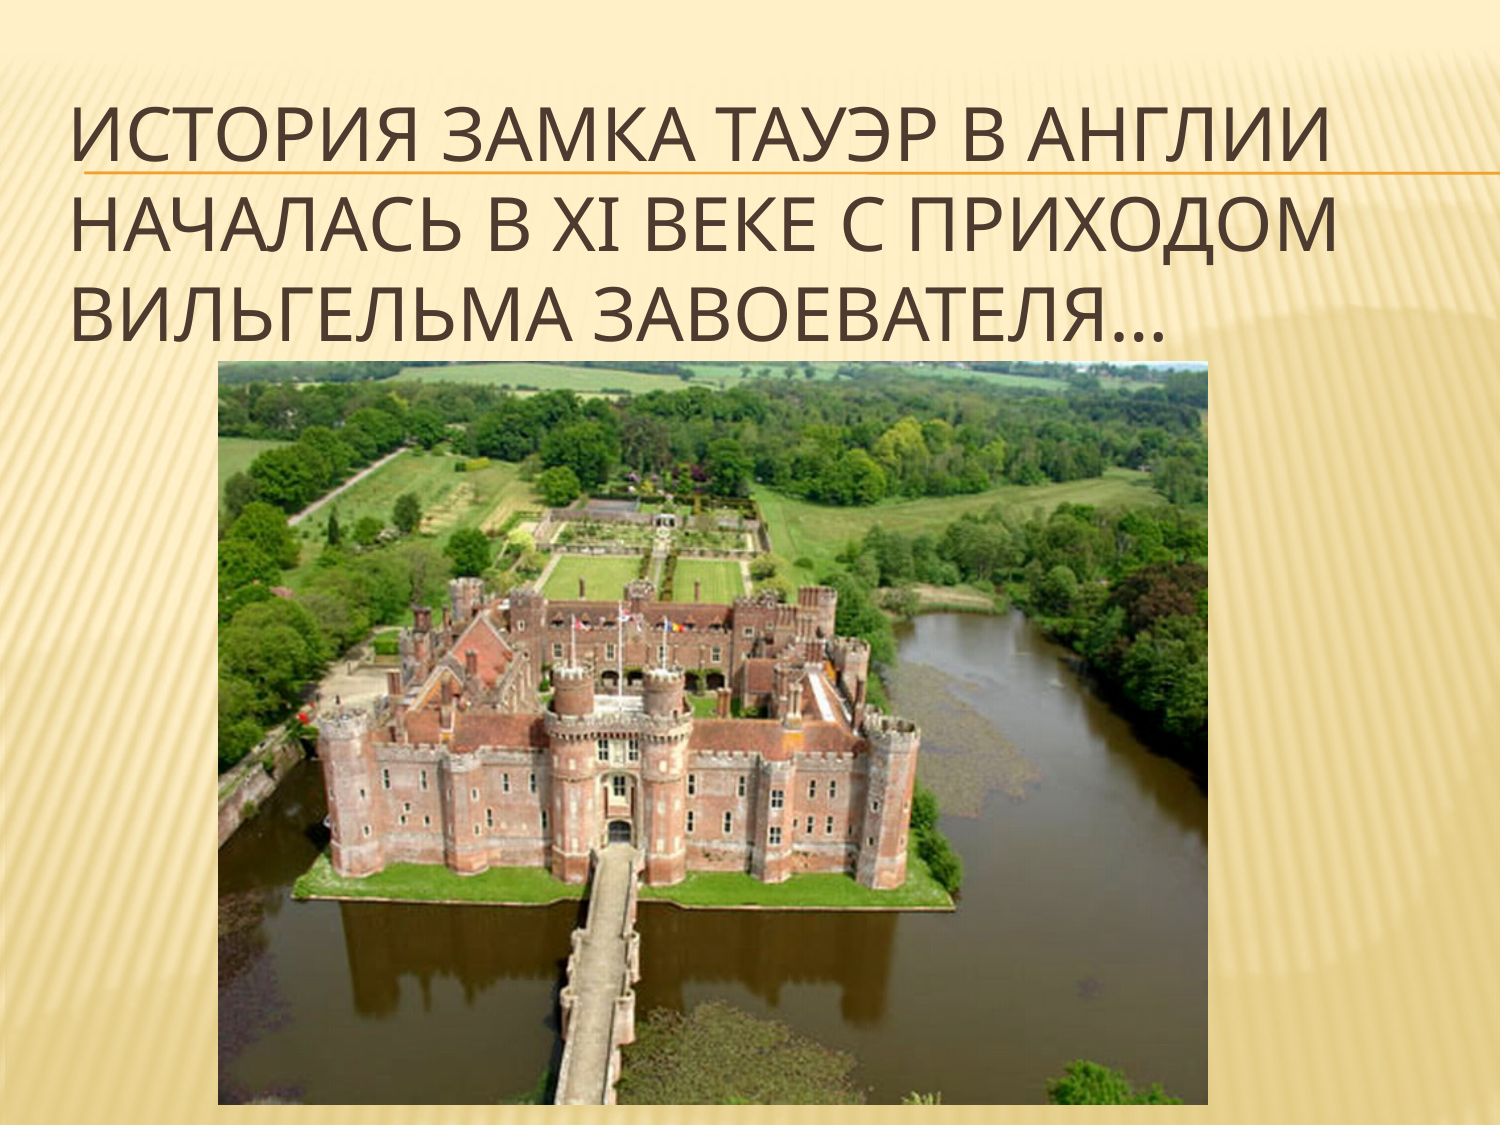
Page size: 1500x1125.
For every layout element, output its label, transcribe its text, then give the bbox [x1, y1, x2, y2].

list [218, 361, 1208, 1105]
title История замка Тауэр в Англии началась в xi веке с приходом вильгельма завоевателя… [53, 30, 1479, 413]
